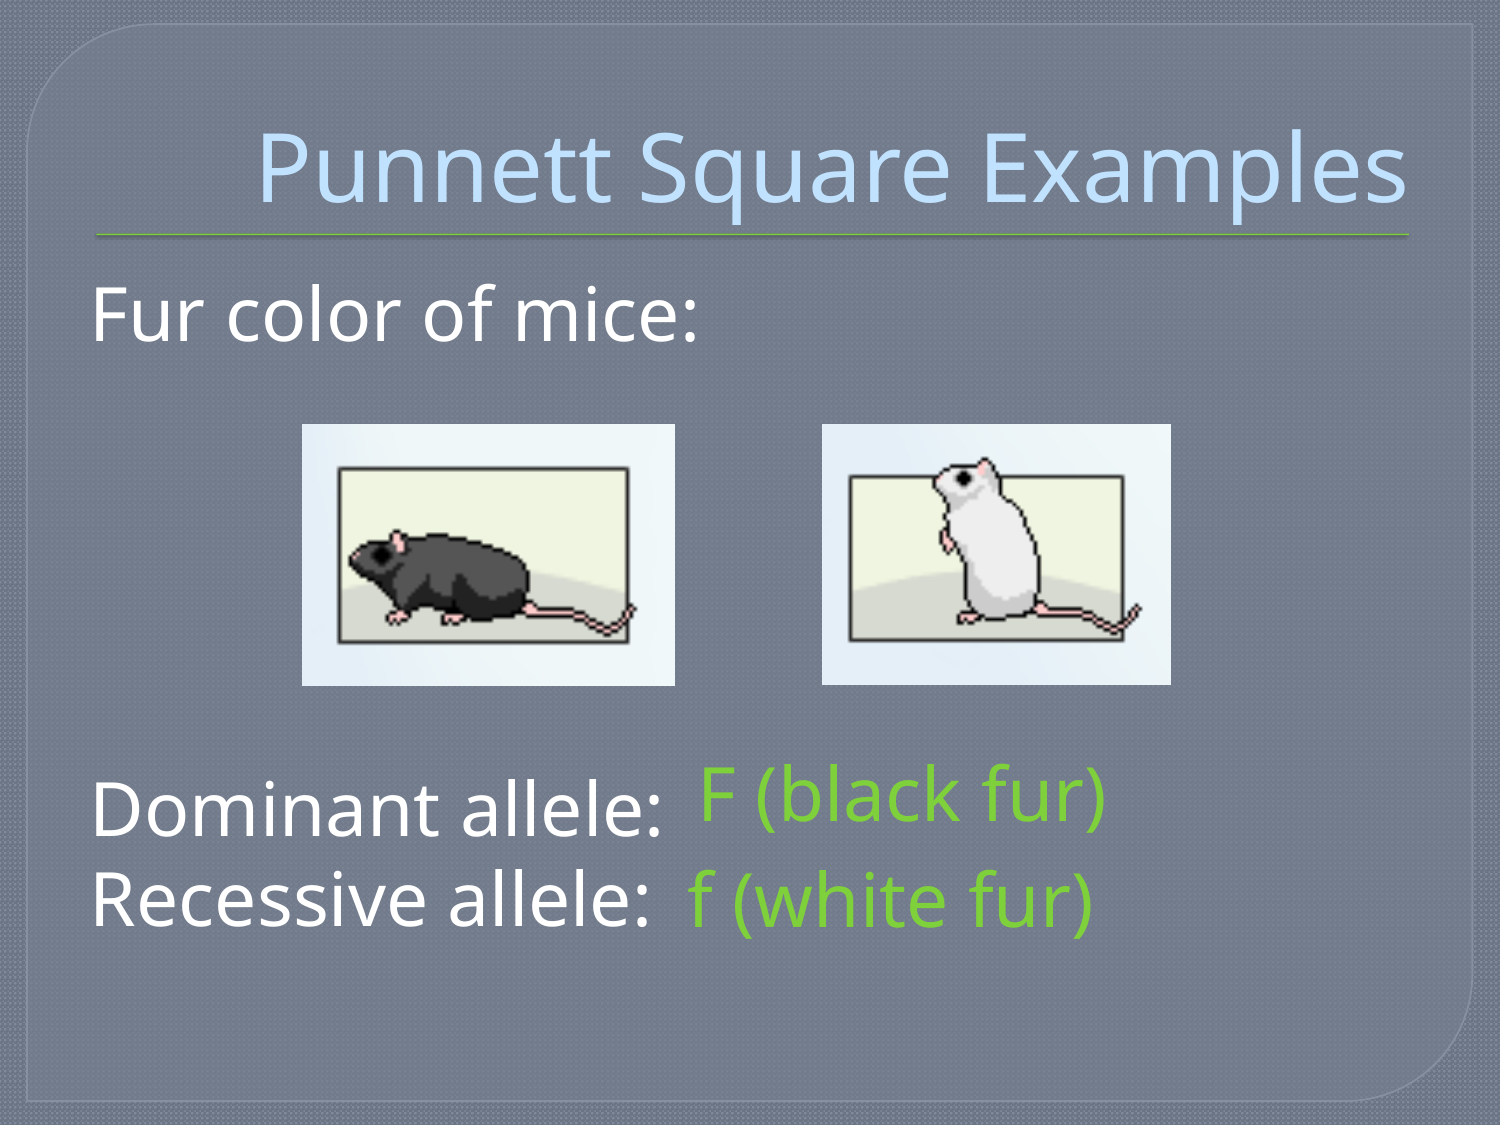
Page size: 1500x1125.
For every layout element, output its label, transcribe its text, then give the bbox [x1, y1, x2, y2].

text_box f (white fur) [672, 845, 1109, 951]
text_box F (black fur) [682, 739, 1122, 845]
picture [302, 424, 675, 687]
text_box Fur color of mice: Dominant allele: Recessive allele: [74, 259, 1171, 949]
title Punnett Square Examples [75, 41, 1425, 230]
picture [822, 423, 1171, 686]
